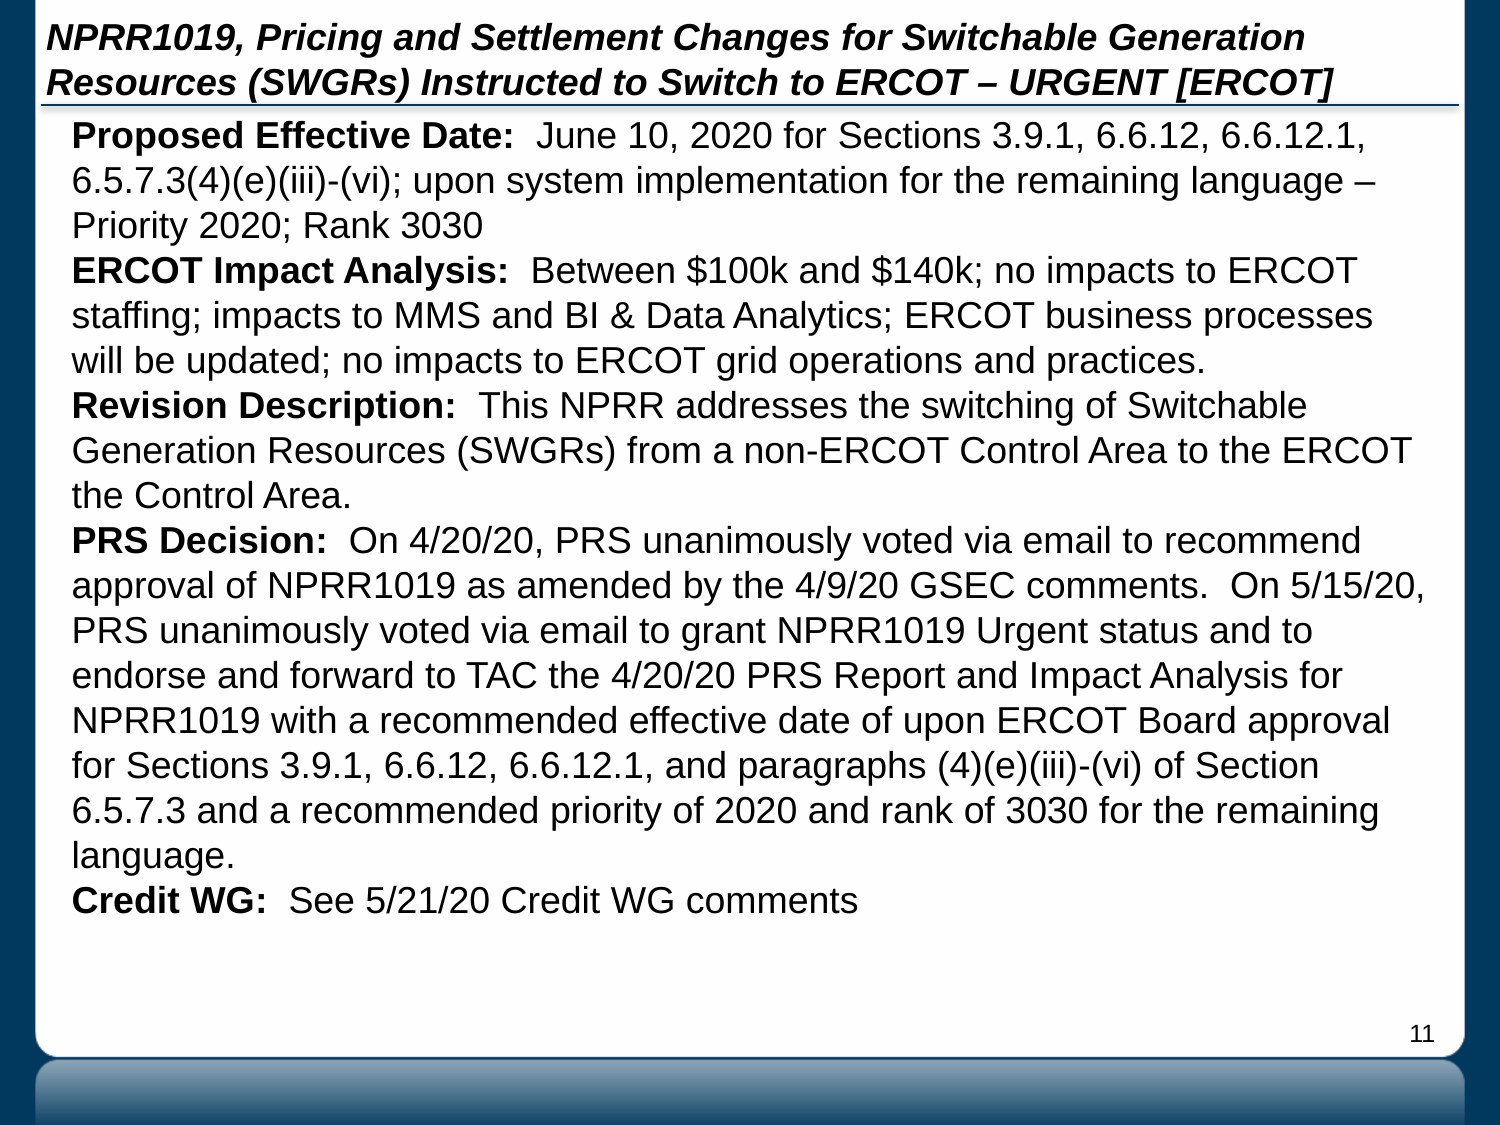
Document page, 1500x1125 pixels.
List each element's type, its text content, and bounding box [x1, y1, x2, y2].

picture [35, 0, 1465, 1125]
text_box Proposed Effective Date: June 10, 2020 for Sections 3.9.1, 6.6.12, 6.6.12.1, 6.5.7.3(4)(e)(iii)-(vi); upon system implementation for the remaining language – Priority 2020; Rank 3030 ERCOT Impact Analysis: Between $100k and $140k; no impacts to ERCOT staffing; impacts to MMS and BI & Data Analytics; ERCOT business processes will be updated; no impacts to ERCOT grid operations and practices. Revision Description: This NPRR addresses the switching of Switchable Generation Resources (SWGRs) from a non-ERCOT Control Area to the ERCOT the Control Area. PRS Decision: On 4/20/20, PRS unanimously voted via email to recommend approval of NPRR1019 as amended by the 4/9/20 GSEC comments. On 5/15/20, PRS unanimously voted via email to grant NPRR1019 Urgent status and to endorse and forward to TAC the 4/20/20 PRS Report and Impact Analysis for NPRR1019 with a recommended effective date of upon ERCOT Board approval for Sections 3.9.1, 6.6.12, 6.6.12.1, and paragraphs (4)(e)(iii)-(vi) of Section 6.5.7.3 and a recommended priority of 2020 and rank of 3030 for the remaining language. Credit WG: See 5/21/20 Credit WG comments [56, 103, 1448, 929]
title NPRR1019, Pricing and Settlement Changes for Switchable Generation Resources (SWGRs) Instructed to Switch to ERCOT – URGENT [ERCOT] [31, 20, 1464, 97]
